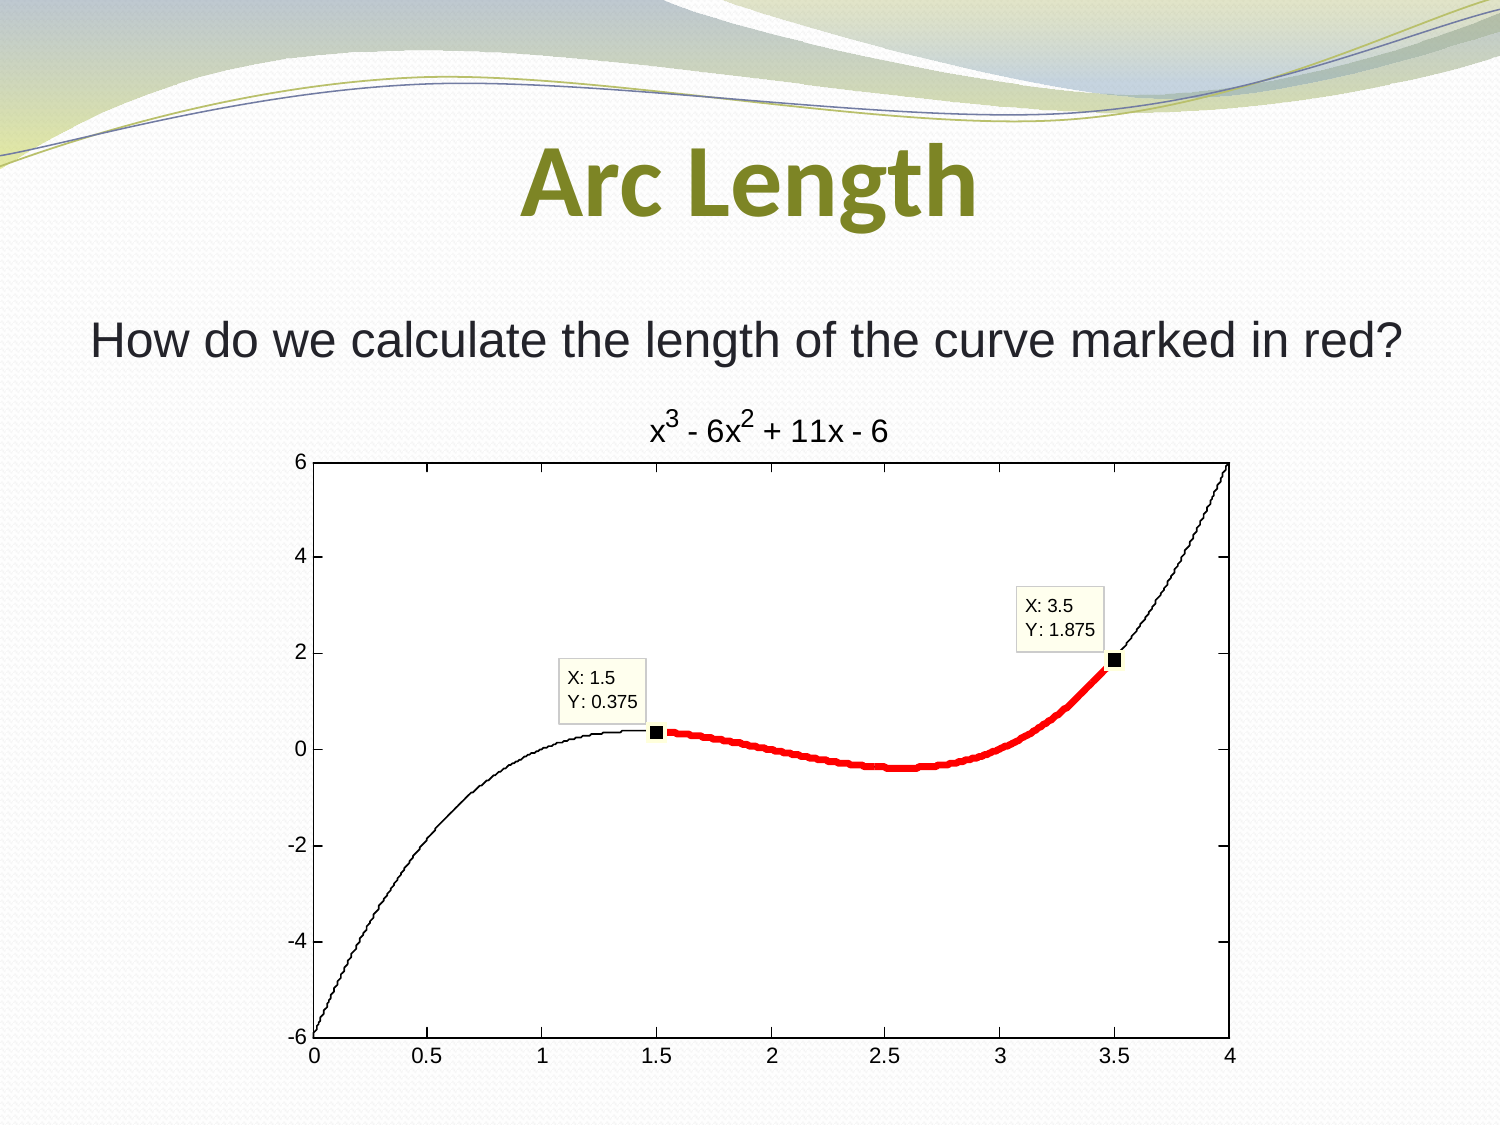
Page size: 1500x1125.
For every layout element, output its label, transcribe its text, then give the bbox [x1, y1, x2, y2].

picture [158, 404, 1342, 1118]
text_box How do we calculate the length of the curve marked in red? [75, 299, 1450, 375]
title Arc Length [75, 50, 1425, 238]
